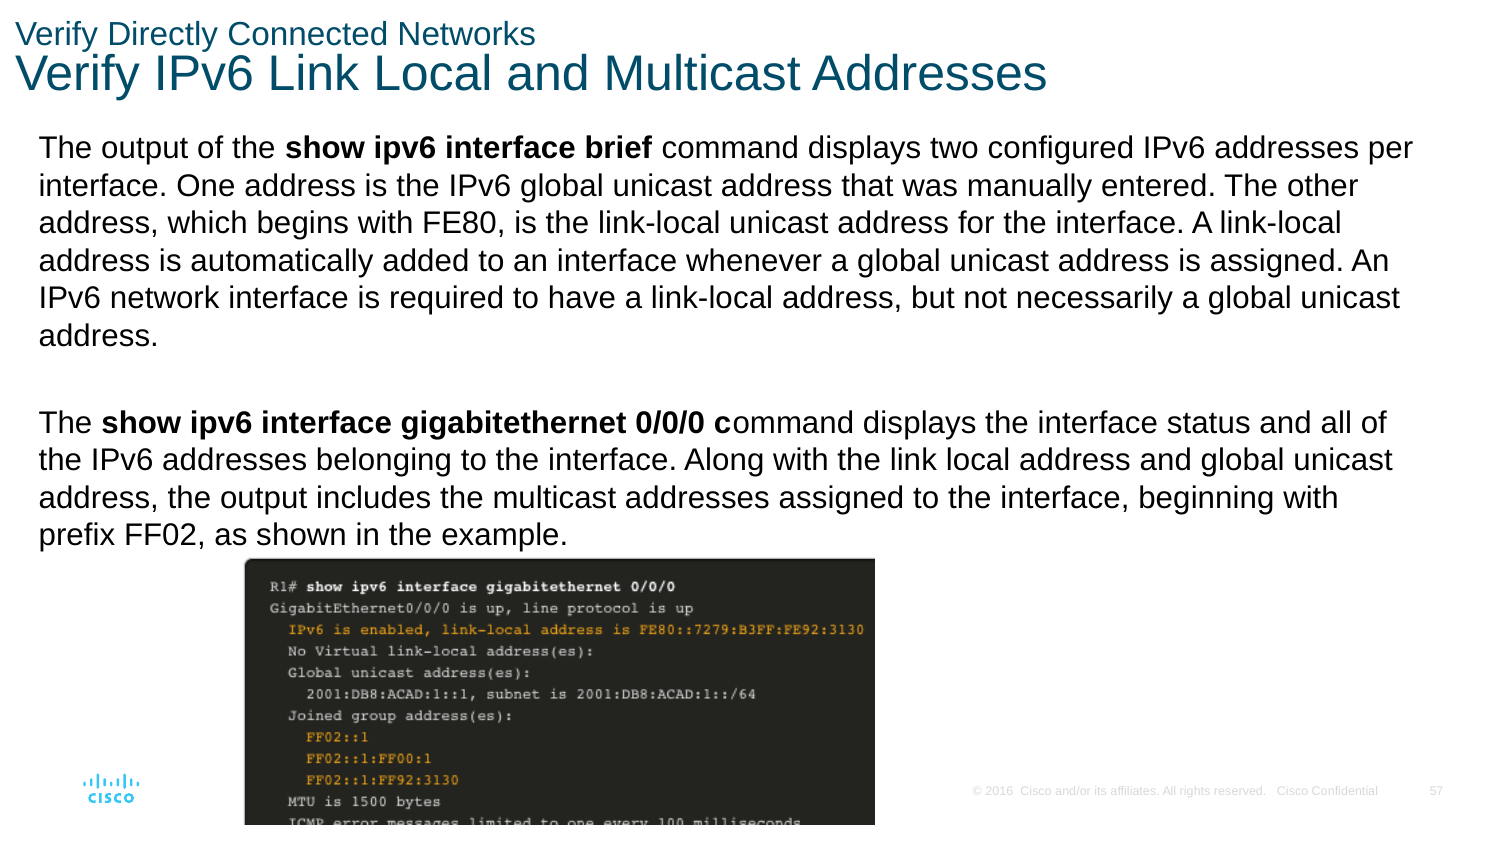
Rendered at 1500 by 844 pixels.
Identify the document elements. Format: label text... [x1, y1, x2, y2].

title Verify Directly Connected Networks Verify IPv6 Link Local and Multicast Addresses [0, 0, 1369, 121]
list The output of the show ipv6 interface brief command displays two configured IPv6 addresses per interface. One address is the IPv6 global unicast address that was manually entered. The other address, which begins with FE80, is the link-local unicast address for the interface. A link-local address is automatically added to an interface whenever a global unicast address is assigned. An IPv6 network interface is required to have a link-local address, but not necessarily a global unicast address. The show ipv6 interface gigabitethernet 0/0/0 command displays the interface status and all of the IPv6 addresses belonging to the interface. Along with the link local address and global unicast address, the output includes the multicast addresses assigned to the interface, beginning with prefix FF02, as shown in the example. [23, 120, 1437, 500]
picture [241, 555, 876, 825]
